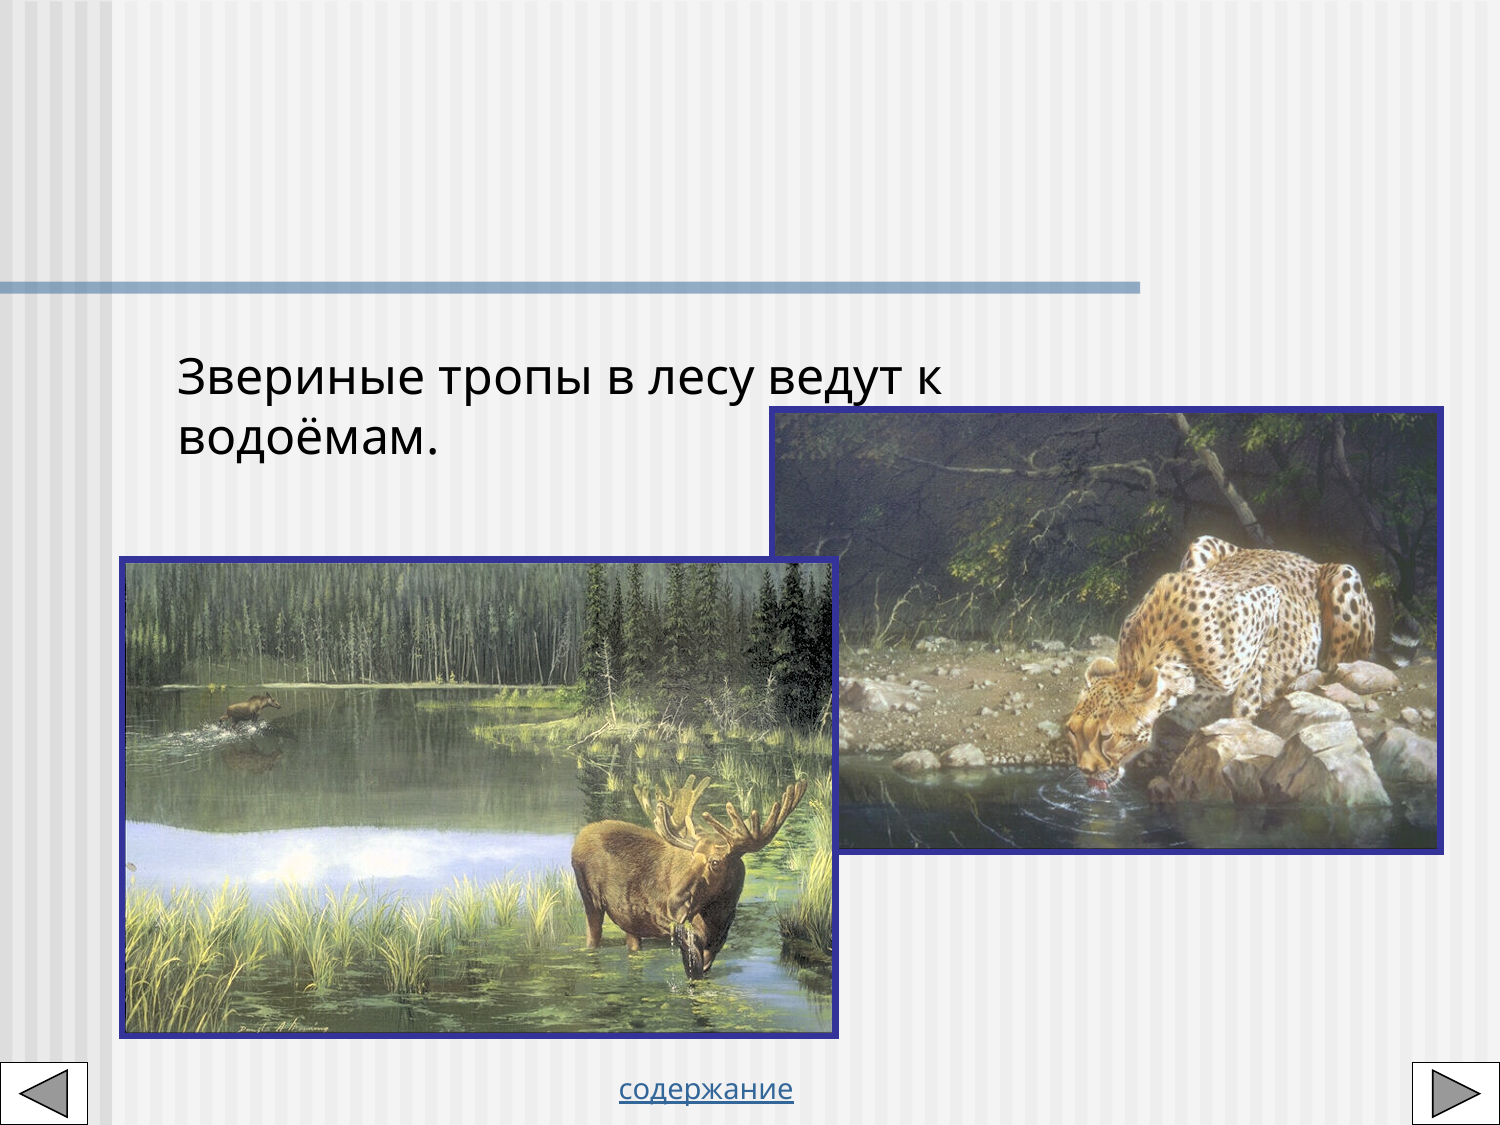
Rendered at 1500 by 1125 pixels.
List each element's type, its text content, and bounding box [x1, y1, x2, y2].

picture [124, 412, 1438, 1033]
text_box содержание [587, 1062, 825, 1117]
text_box Звериные тропы в лесу ведут к водоёмам. [162, 337, 1138, 473]
text_box [0, 1062, 88, 1125]
text_box [1412, 1062, 1500, 1125]
